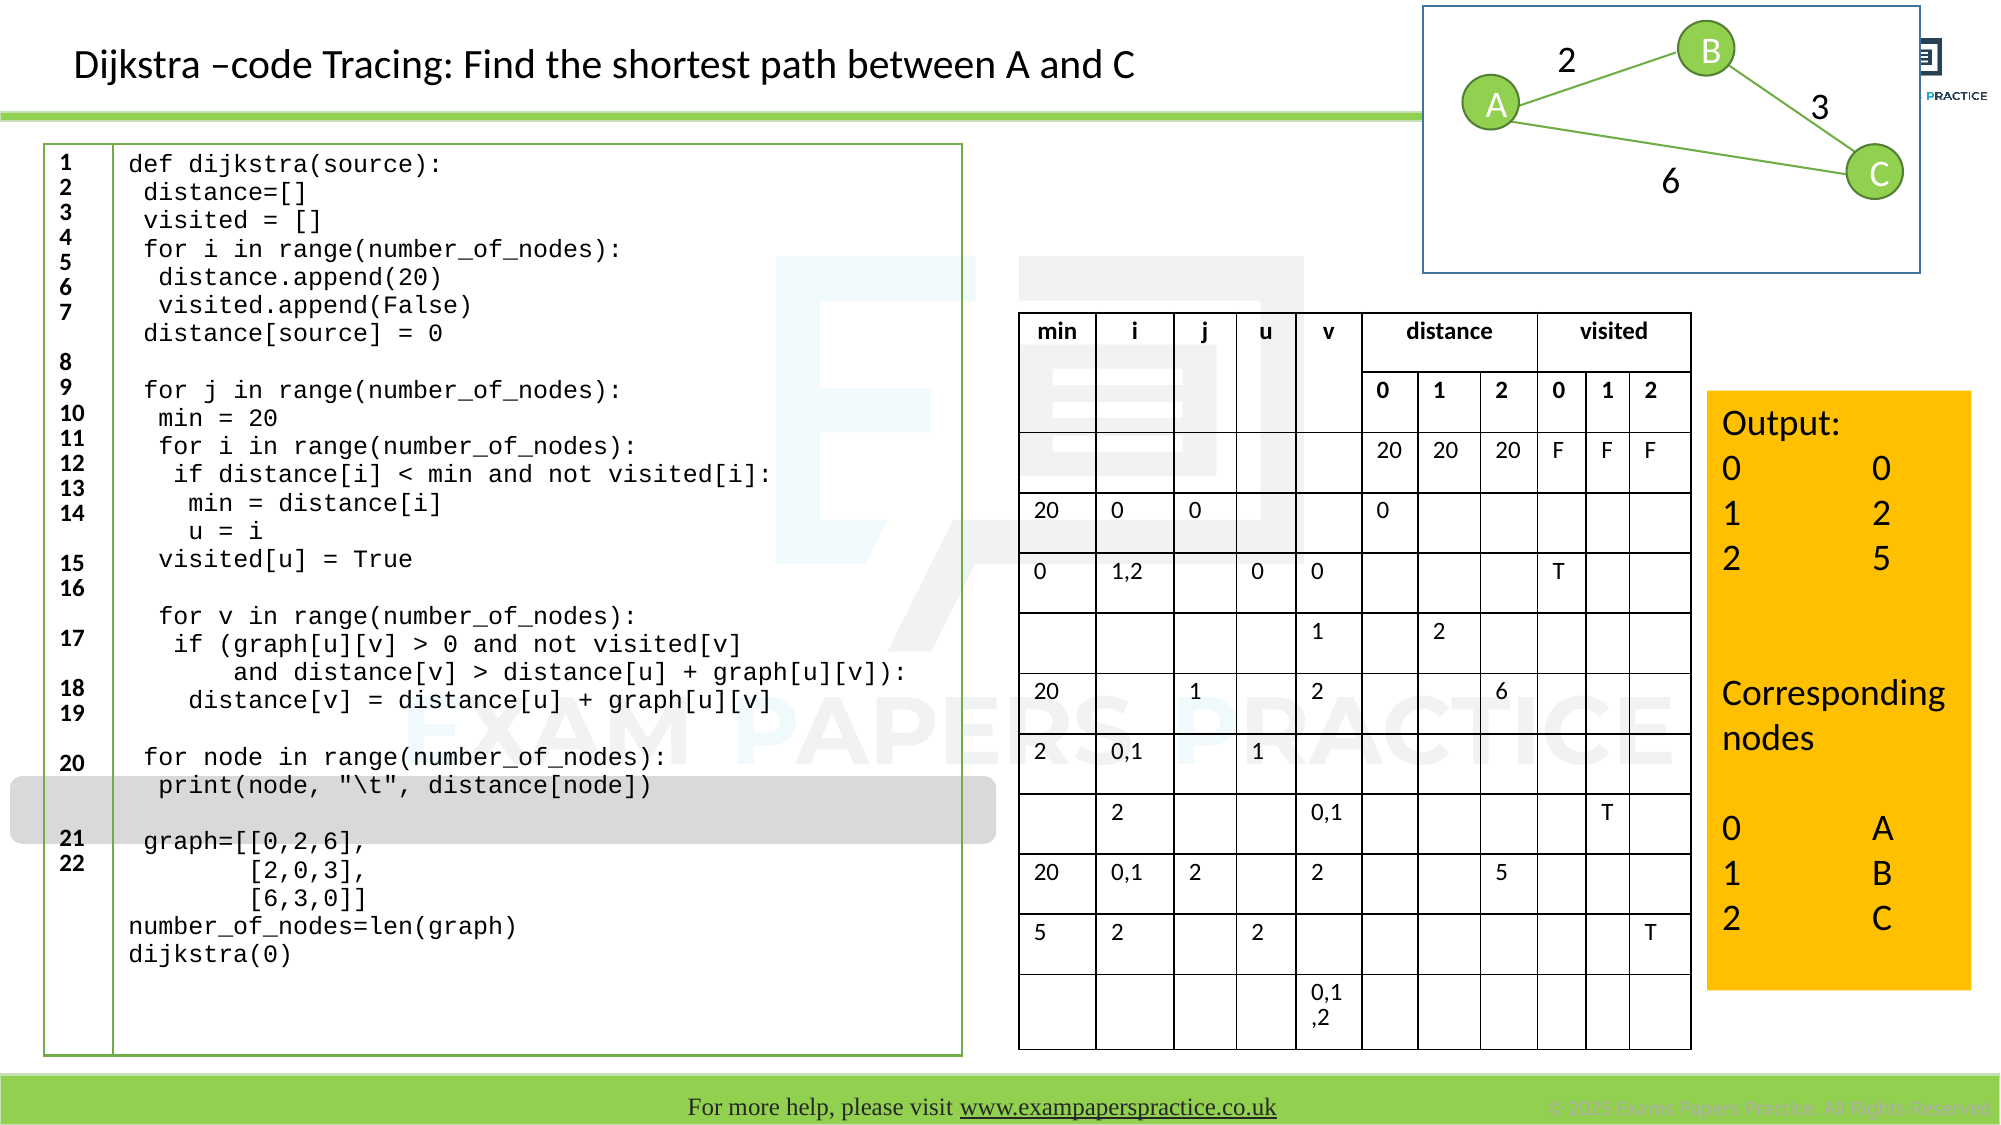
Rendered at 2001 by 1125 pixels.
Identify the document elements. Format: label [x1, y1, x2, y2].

table_cell [1630, 494, 1690, 552]
table_cell [1630, 373, 1690, 432]
table_cell [1419, 554, 1480, 612]
table_cell [1175, 735, 1236, 793]
table_cell [1538, 915, 1585, 974]
table_cell [1020, 975, 1095, 1049]
table_cell [1097, 855, 1173, 913]
table_cell [1538, 373, 1585, 432]
table_cell [1419, 795, 1480, 853]
table_header [1237, 314, 1295, 432]
table_cell [1630, 614, 1690, 673]
table_cell [1419, 975, 1480, 1049]
table_cell [1630, 855, 1690, 913]
table_cell [1538, 494, 1585, 552]
table_cell [1538, 795, 1585, 853]
table_cell [1587, 975, 1629, 1049]
table_cell [1097, 674, 1173, 733]
table_cell [1630, 433, 1690, 492]
table_cell [1237, 975, 1295, 1049]
table_cell [1630, 674, 1690, 733]
table_cell [1363, 735, 1417, 793]
table_cell [1175, 433, 1236, 492]
table_cell [1481, 795, 1537, 853]
table_cell [1630, 735, 1690, 793]
text_box [58, 29, 1152, 94]
table_cell [1237, 674, 1295, 733]
table_cell [1630, 915, 1690, 974]
table_cell [1419, 855, 1480, 913]
table_cell [1363, 554, 1417, 612]
table_cell [1237, 494, 1295, 552]
table_cell [1587, 554, 1629, 612]
table_cell [1587, 735, 1629, 793]
table_cell [1020, 614, 1095, 673]
table_cell [1297, 735, 1361, 793]
table_cell [1297, 433, 1361, 492]
table_cell [1297, 614, 1361, 673]
table_cell [1538, 614, 1585, 673]
table_header [45, 145, 112, 1054]
table_cell [1297, 855, 1361, 913]
table_cell [1175, 975, 1236, 1049]
table_header [114, 145, 961, 1054]
table_cell [1020, 855, 1095, 913]
table_cell [1297, 915, 1361, 974]
table_cell [1097, 494, 1173, 552]
table_cell [1020, 433, 1095, 492]
table_cell [1481, 975, 1537, 1049]
text_box [963, 776, 997, 844]
text_box [1707, 390, 1972, 991]
table_header [1297, 314, 1361, 432]
table_cell [1481, 735, 1537, 793]
table_cell [1587, 795, 1629, 853]
table_cell [1097, 735, 1173, 793]
table_cell [1097, 433, 1173, 492]
table_cell [1097, 795, 1173, 853]
table_cell [1297, 674, 1361, 733]
table_cell [1297, 554, 1361, 612]
table_header [1363, 314, 1537, 371]
table_cell [1538, 433, 1585, 492]
table_cell [1587, 373, 1629, 432]
table_cell [1020, 915, 1095, 974]
table_cell [1097, 554, 1173, 612]
table_cell [1481, 433, 1537, 492]
table_cell [1481, 373, 1537, 432]
table_cell [1363, 433, 1417, 492]
table_cell [1237, 433, 1295, 492]
table_cell [1297, 494, 1361, 552]
table_cell [1419, 915, 1480, 974]
table_cell [1020, 674, 1095, 733]
table_cell [1020, 494, 1095, 552]
table_cell [1587, 855, 1629, 913]
table_cell [1297, 975, 1361, 1049]
table_cell [1237, 915, 1295, 974]
table_cell [1481, 494, 1537, 552]
table_cell [1175, 855, 1236, 913]
table_cell [1237, 614, 1295, 673]
table_cell [1481, 554, 1537, 612]
table_header [1538, 314, 1690, 371]
table_cell [1237, 735, 1295, 793]
table_cell [1363, 855, 1417, 913]
table_cell [1175, 795, 1236, 853]
table_cell [1237, 795, 1295, 853]
table_cell [1587, 915, 1629, 974]
table_cell [1363, 373, 1417, 432]
table_cell [1481, 614, 1537, 673]
table_cell [1363, 795, 1417, 853]
table_header [1097, 314, 1173, 432]
table_cell [1020, 735, 1095, 793]
table_cell [1419, 674, 1480, 733]
table_cell [1297, 795, 1361, 853]
table_cell [1419, 433, 1480, 492]
table_cell [1020, 795, 1095, 853]
table_cell [1363, 915, 1417, 974]
table_cell [1363, 494, 1417, 552]
table_cell [1237, 554, 1295, 612]
table_cell [1419, 373, 1480, 432]
table_cell [1538, 855, 1585, 913]
table_cell [1175, 614, 1236, 673]
table_cell [1587, 494, 1629, 552]
text_box [10, 776, 43, 844]
table_cell [1538, 554, 1585, 612]
table_cell [1363, 674, 1417, 733]
table_cell [1097, 975, 1173, 1049]
table_cell [1237, 855, 1295, 913]
table_header [1175, 314, 1236, 432]
table_cell [1363, 975, 1417, 1049]
table_cell [1630, 795, 1690, 853]
table_cell [1538, 975, 1585, 1049]
table_cell [1419, 735, 1480, 793]
table_cell [1020, 554, 1095, 612]
table_cell [1481, 855, 1537, 913]
table_cell [1419, 494, 1480, 552]
table_cell [1175, 915, 1236, 974]
table_header [1020, 314, 1095, 432]
table_cell [1175, 554, 1236, 612]
table_cell [1538, 735, 1585, 793]
table_cell [1587, 433, 1629, 492]
table_cell [1481, 915, 1537, 974]
text_box [1422, 5, 1921, 274]
table_cell [1097, 915, 1173, 974]
table_cell [1630, 554, 1690, 612]
table_cell [1419, 614, 1480, 673]
table_cell [1587, 674, 1629, 733]
table_cell [1363, 614, 1417, 673]
table_cell [1630, 975, 1690, 1049]
table_cell [1097, 614, 1173, 673]
table_cell [1587, 614, 1629, 673]
table_cell [1175, 494, 1236, 552]
table_cell [1538, 674, 1585, 733]
table_cell [1175, 674, 1236, 733]
table_cell [1481, 674, 1537, 733]
